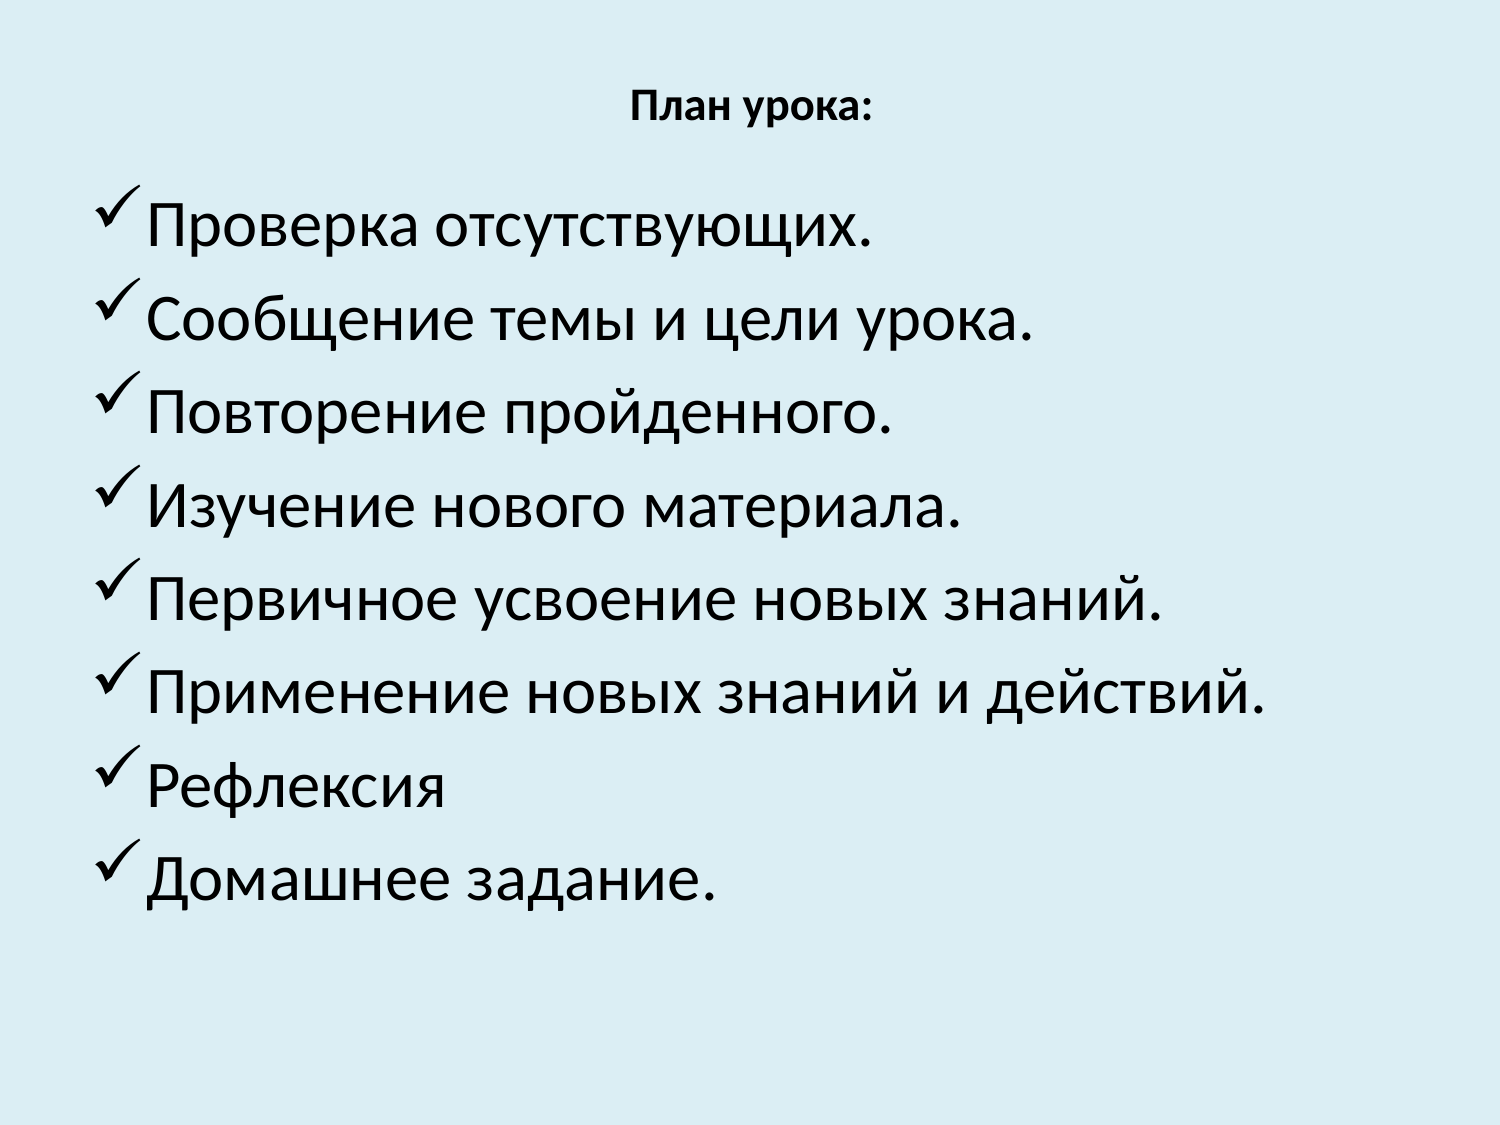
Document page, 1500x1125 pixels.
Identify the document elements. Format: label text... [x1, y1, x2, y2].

title План урока: [76, 66, 1427, 194]
list Проверка отсутствующих. Сообщение темы и цели урока. Повторение пройденного. Изучение нового материала. Первичное усвоение новых знаний. Применение новых знаний и действий. Рефлексия Домашнее задание. [75, 172, 1425, 1005]
